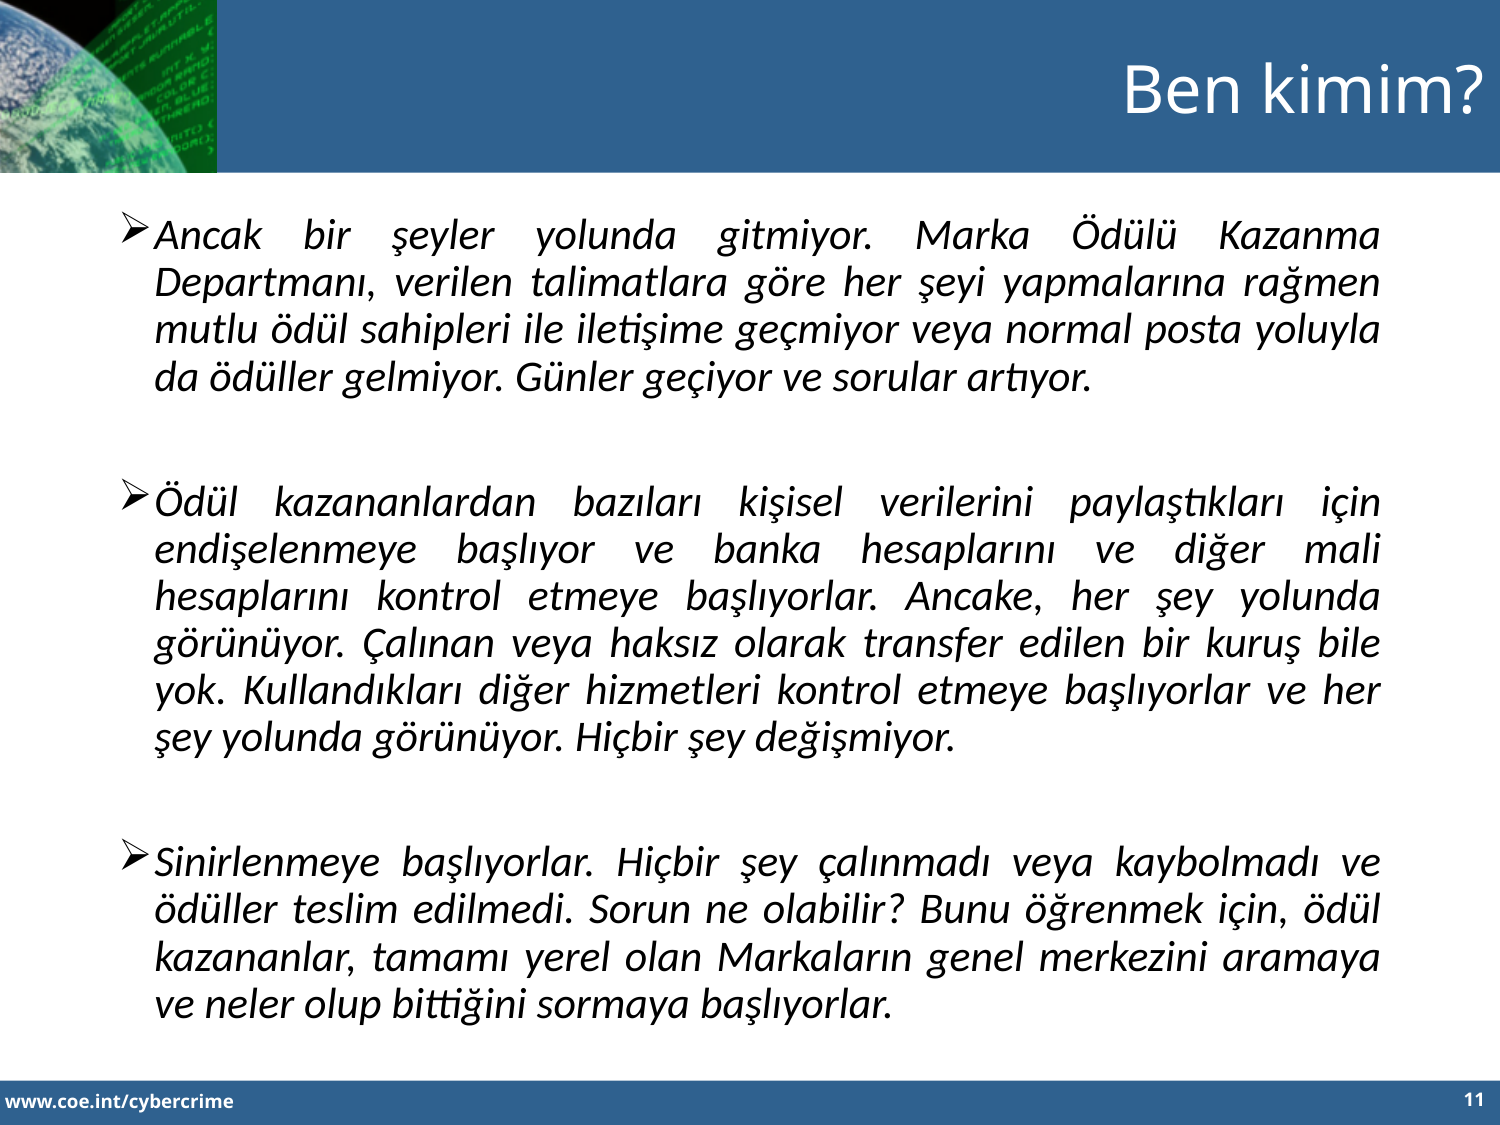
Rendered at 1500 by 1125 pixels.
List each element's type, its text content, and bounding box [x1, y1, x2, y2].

list Ancak bir şeyler yolunda gitmiyor. Marka Ödülü Kazanma Departmanı, verilen talimatlara göre her şeyi yapmalarına rağmen mutlu ödül sahipleri ile iletişime geçmiyor veya normal posta yoluyla da ödüller gelmiyor. Günler geçiyor ve sorular artıyor. Ödül kazananlardan bazıları kişisel verilerini paylaştıkları için endişelenmeye başlıyor ve banka hesaplarını ve diğer mali hesaplarını kontrol etmeye başlıyorlar. Ancake, her şey yolunda görünüyor. Çalınan veya haksız olarak transfer edilen bir kuruş bile yok. Kullandıkları diğer hizmetleri kontrol etmeye başlıyorlar ve her şey yolunda görünüyor. Hiçbir şey değişmiyor. Sinirlenmeye başlıyorlar. Hiçbir şey çalınmadı veya kaybolmadı ve ödüller teslim edilmedi. Sorun ne olabilir? Bunu öğrenmek için, ödül kazananlar, tamamı yerel olan Markaların genel merkezini aramaya ve neler olup bittiğini sormaya başlıyorlar. [103, 204, 1397, 1050]
slide_number 11 [1162, 1080, 1500, 1125]
picture [0, 1, 217, 173]
text_box Ben kimim? [373, 10, 1500, 163]
